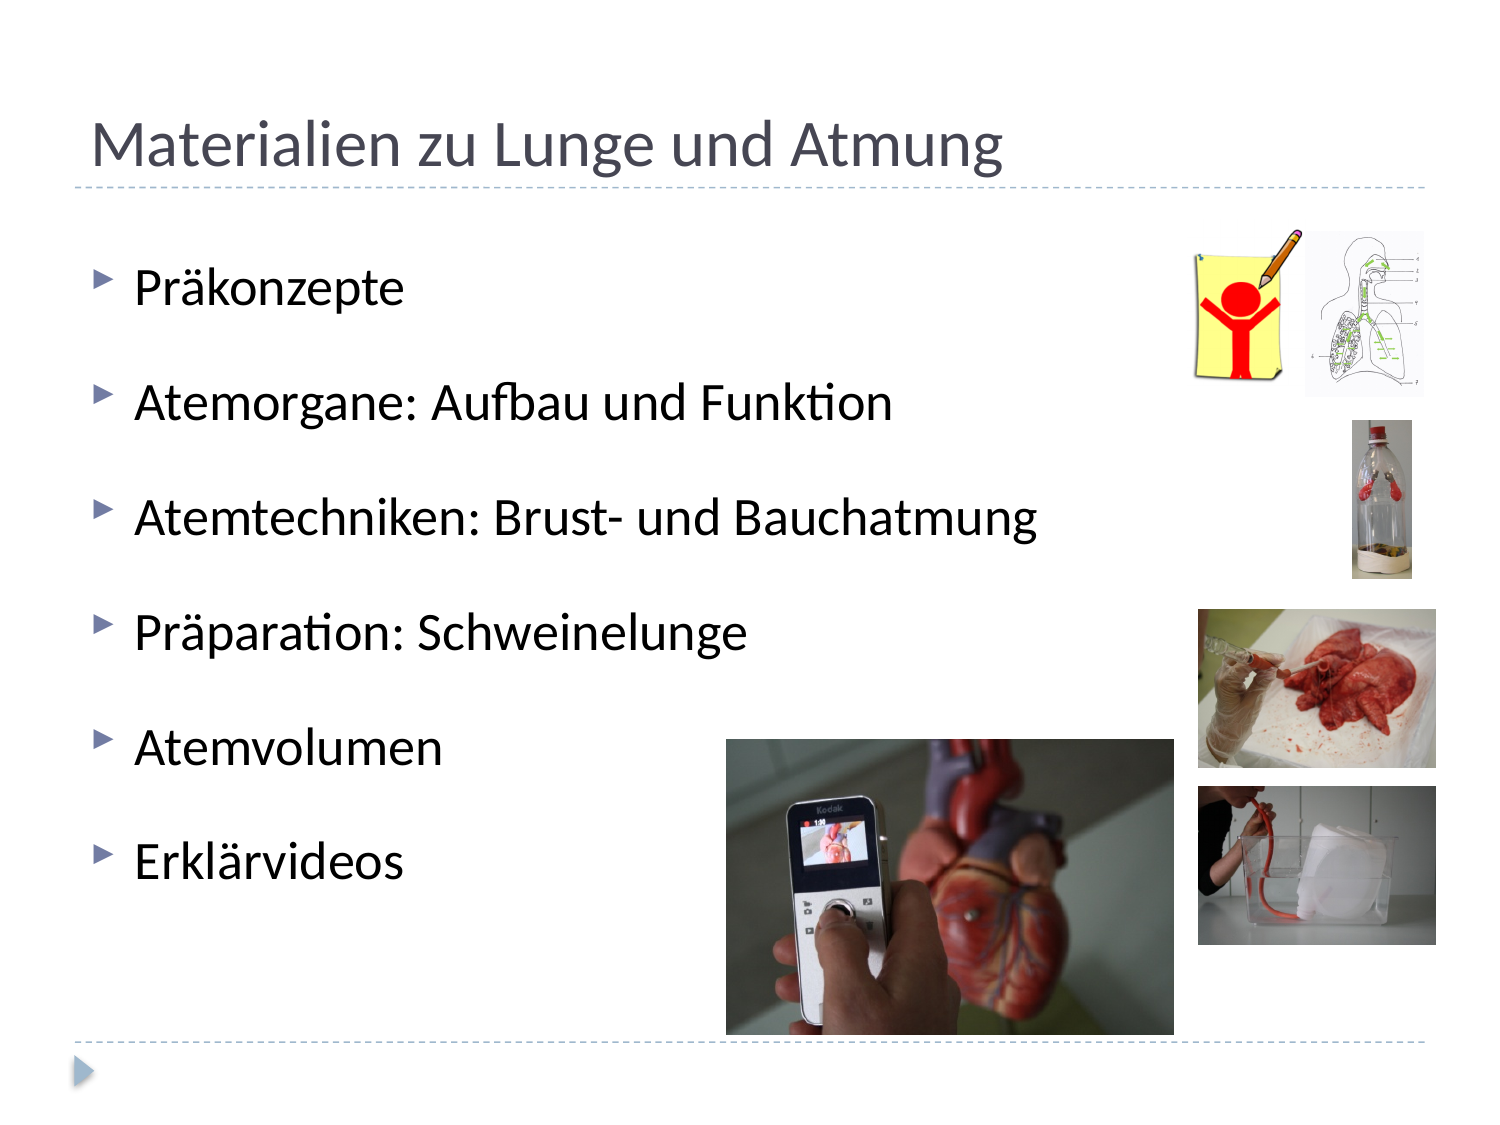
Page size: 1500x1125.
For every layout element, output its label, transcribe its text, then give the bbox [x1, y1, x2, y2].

list Präkonzepte Atemorgane: Aufbau und Funktion Atemtechniken: Brust- und Bauchatmung Präparation: Schweinelunge Atemvolumen Erklärvideos [74, 243, 1426, 999]
title Materialien zu Lunge und Atmung [74, 24, 1426, 188]
picture [726, 739, 1175, 1036]
picture [1186, 219, 1424, 398]
picture [1198, 786, 1436, 945]
picture [1352, 420, 1412, 579]
picture [1198, 609, 1436, 768]
